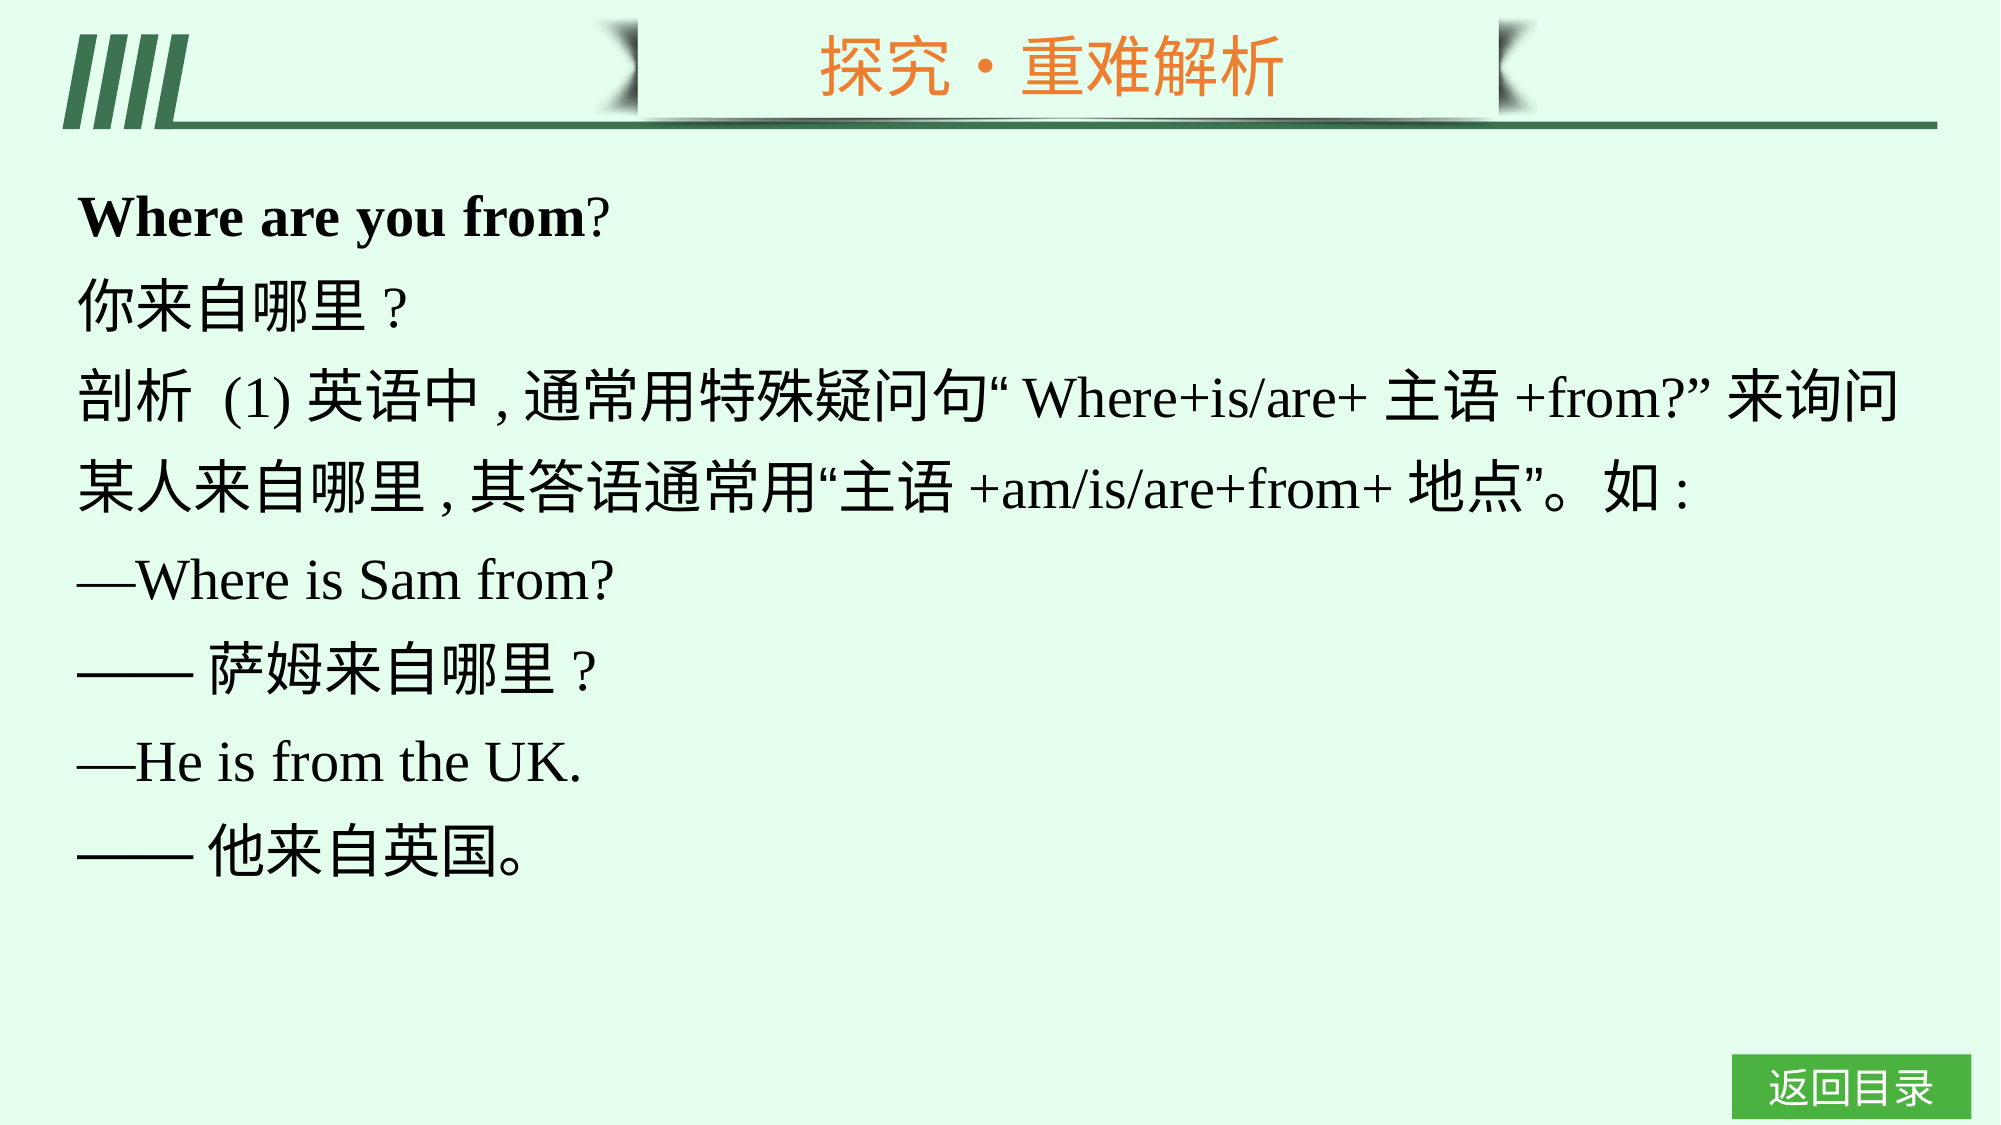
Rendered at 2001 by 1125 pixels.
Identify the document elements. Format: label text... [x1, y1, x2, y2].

text_box Where are you from? 你来自哪里? 剖析 (1)英语中,通常用特殊疑问句“Where+is/are+主语+from?”来询问某人来自哪里,其答语通常用“主语+am/is/are+from+地点”。如: —Where is Sam from? ——萨姆来自哪里? —He is from the UK. ——他来自英国。 [62, 149, 1938, 892]
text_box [62, 34, 1938, 130]
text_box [594, 16, 1537, 127]
